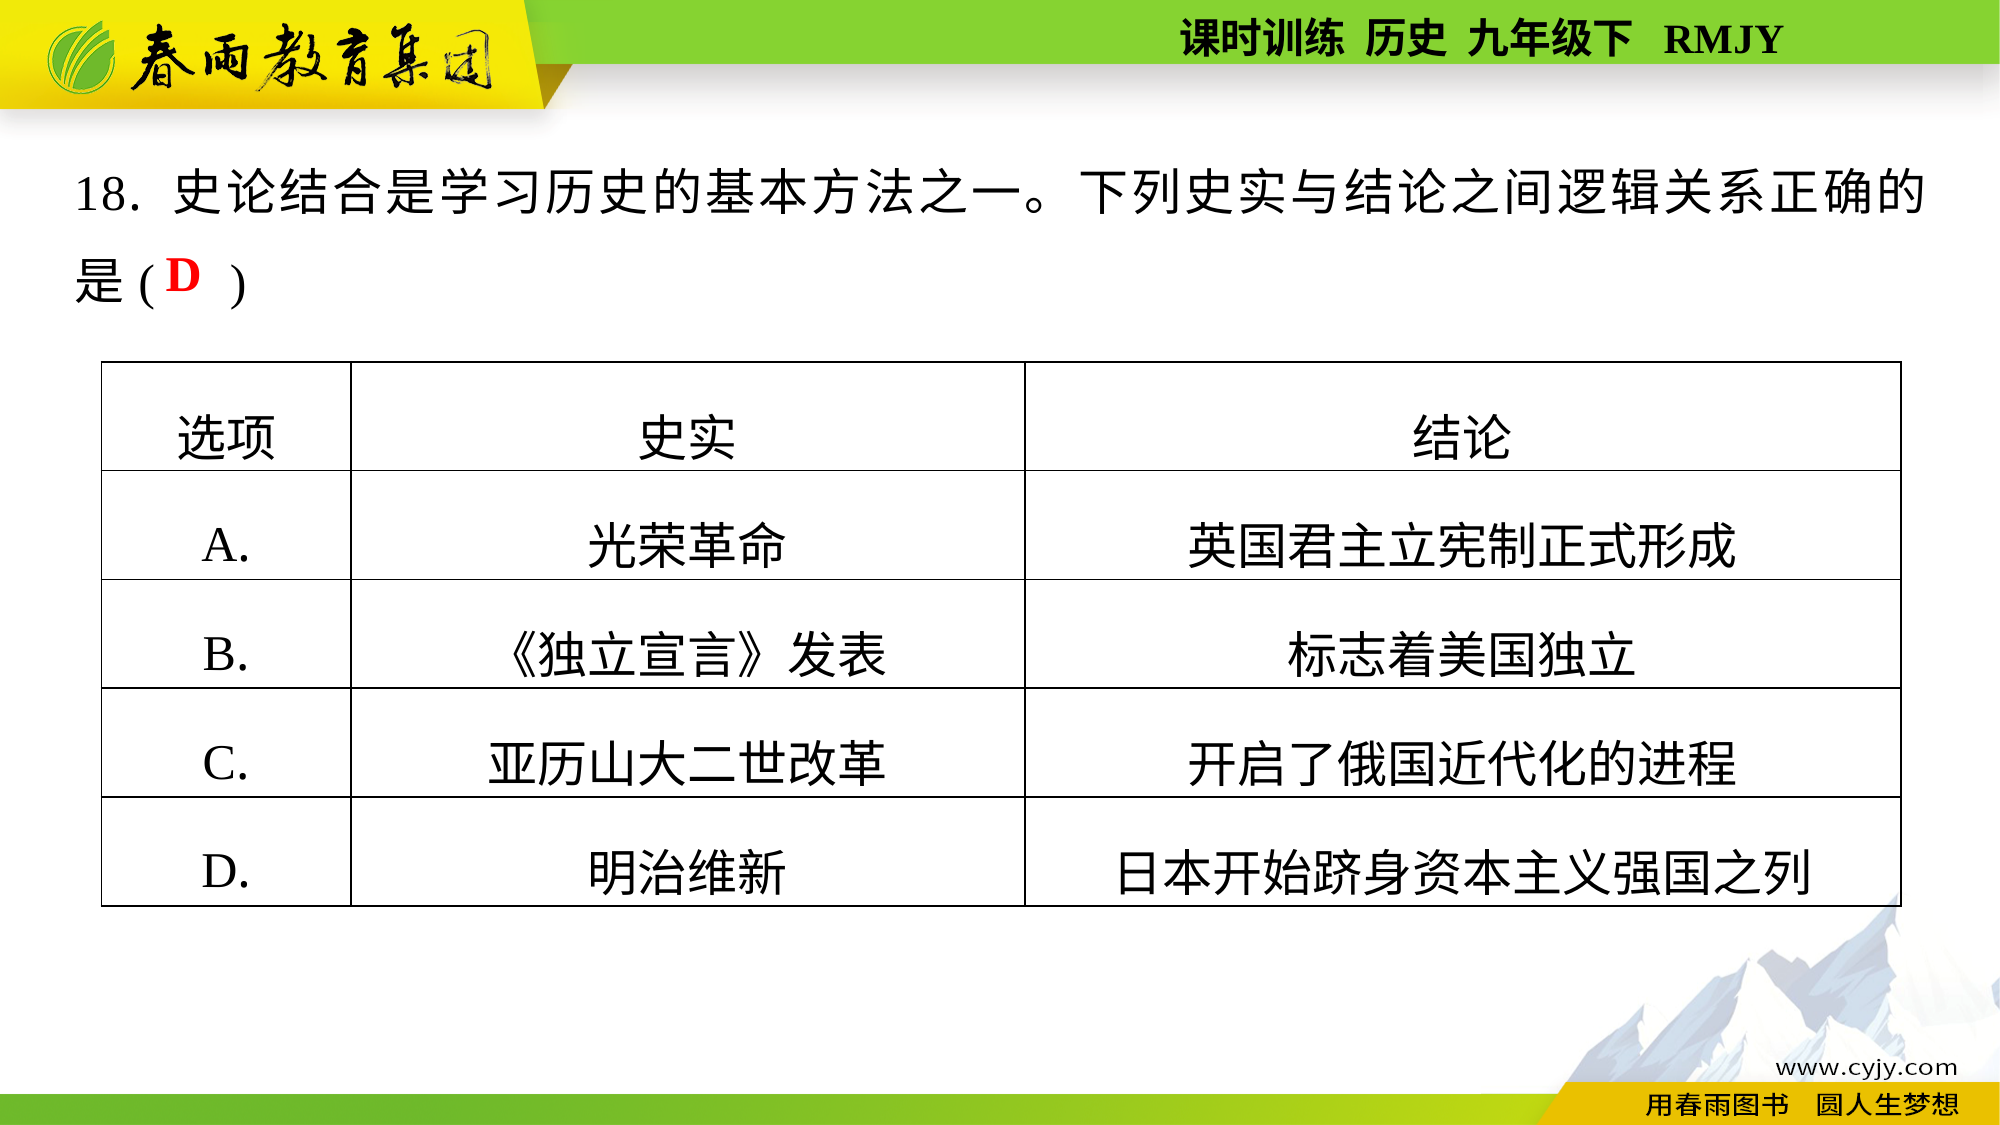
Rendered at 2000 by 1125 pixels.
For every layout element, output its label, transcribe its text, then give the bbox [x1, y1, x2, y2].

table_cell C. [102, 689, 350, 796]
table_cell A. [102, 471, 350, 579]
list 18. 史论结合是学习历史的基本方法之一。下列史实与结论之间逻辑关系正确的是( ) [59, 122, 1944, 320]
table_cell D. [102, 798, 350, 905]
table_cell 开启了俄国近代化的进程 [1026, 689, 1900, 796]
text_box D [150, 233, 217, 309]
table_cell 光荣革命 [352, 471, 1024, 579]
table_header 史实 [352, 363, 1024, 470]
table_header 结论 [1026, 363, 1900, 470]
picture [0, 0, 2000, 1125]
table_header 选项 [102, 363, 350, 470]
table_cell B. [102, 580, 350, 687]
table_cell 《独立宣言》发表 [352, 580, 1024, 687]
table_cell 英国君主立宪制正式形成 [1026, 471, 1900, 579]
table_cell 亚历山大二世改革 [352, 689, 1024, 796]
table_cell 日本开始跻身资本主义强国之列 [1026, 798, 1900, 905]
table_cell 明治维新 [352, 798, 1024, 905]
table_cell 标志着美国独立 [1026, 580, 1900, 687]
